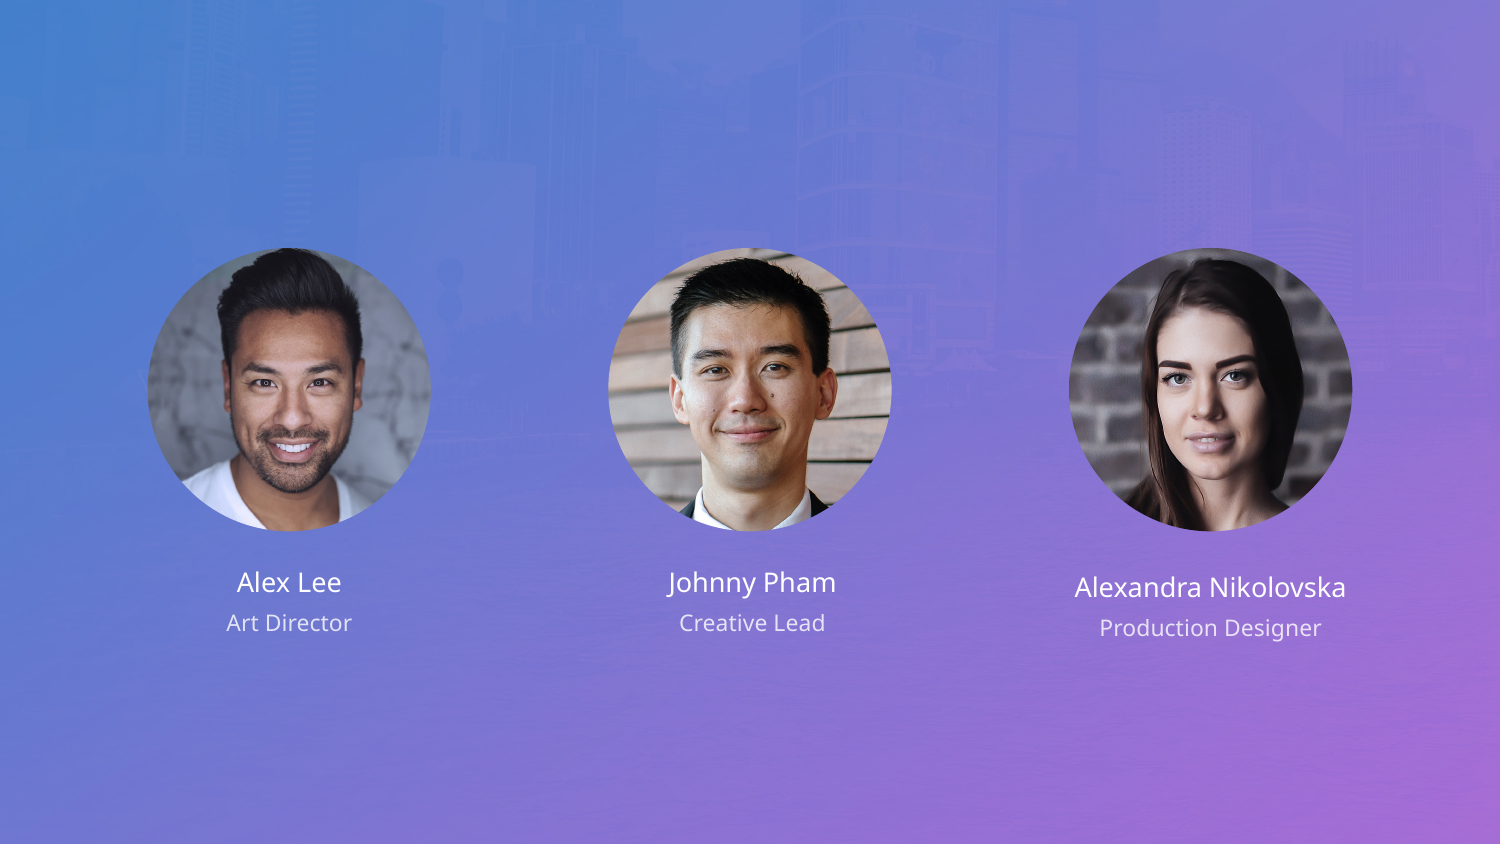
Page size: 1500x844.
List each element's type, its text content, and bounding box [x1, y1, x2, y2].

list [147, 247, 432, 532]
list Alex Lee [135, 564, 443, 607]
list Creative Lead [598, 608, 906, 657]
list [1068, 247, 1353, 532]
list Johnny Pham [598, 565, 906, 607]
list Art Director [135, 608, 443, 656]
list Alexandra Nikolovska [1057, 570, 1365, 612]
list Production Designer [1057, 613, 1365, 662]
picture [0, 0, 1500, 844]
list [608, 247, 892, 532]
